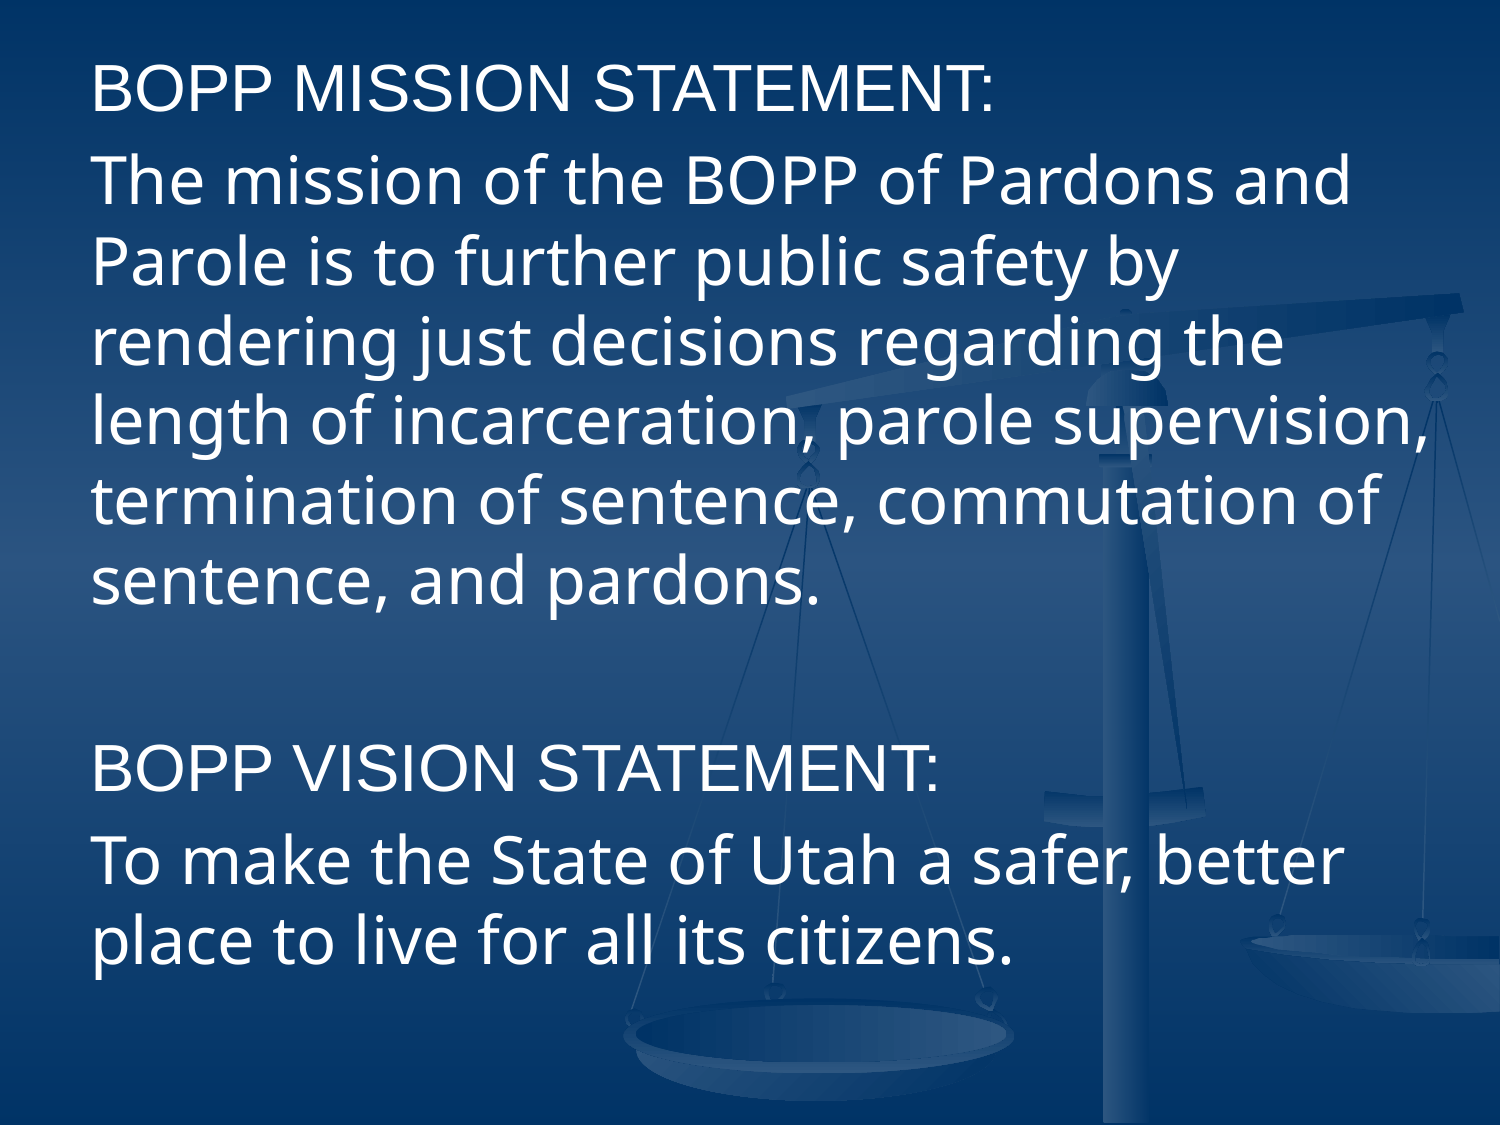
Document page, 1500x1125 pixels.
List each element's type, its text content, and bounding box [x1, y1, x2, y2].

list BOPP MISSION STATEMENT: The mission of the BOPP of Pardons and Parole is to further public safety by rendering just decisions regarding the length of incarceration, parole supervision, termination of sentence, commutation of sentence, and pardons. BOPP VISION STATEMENT: To make the State of Utah a safer, better place to live for all its citizens. [74, 37, 1451, 1088]
